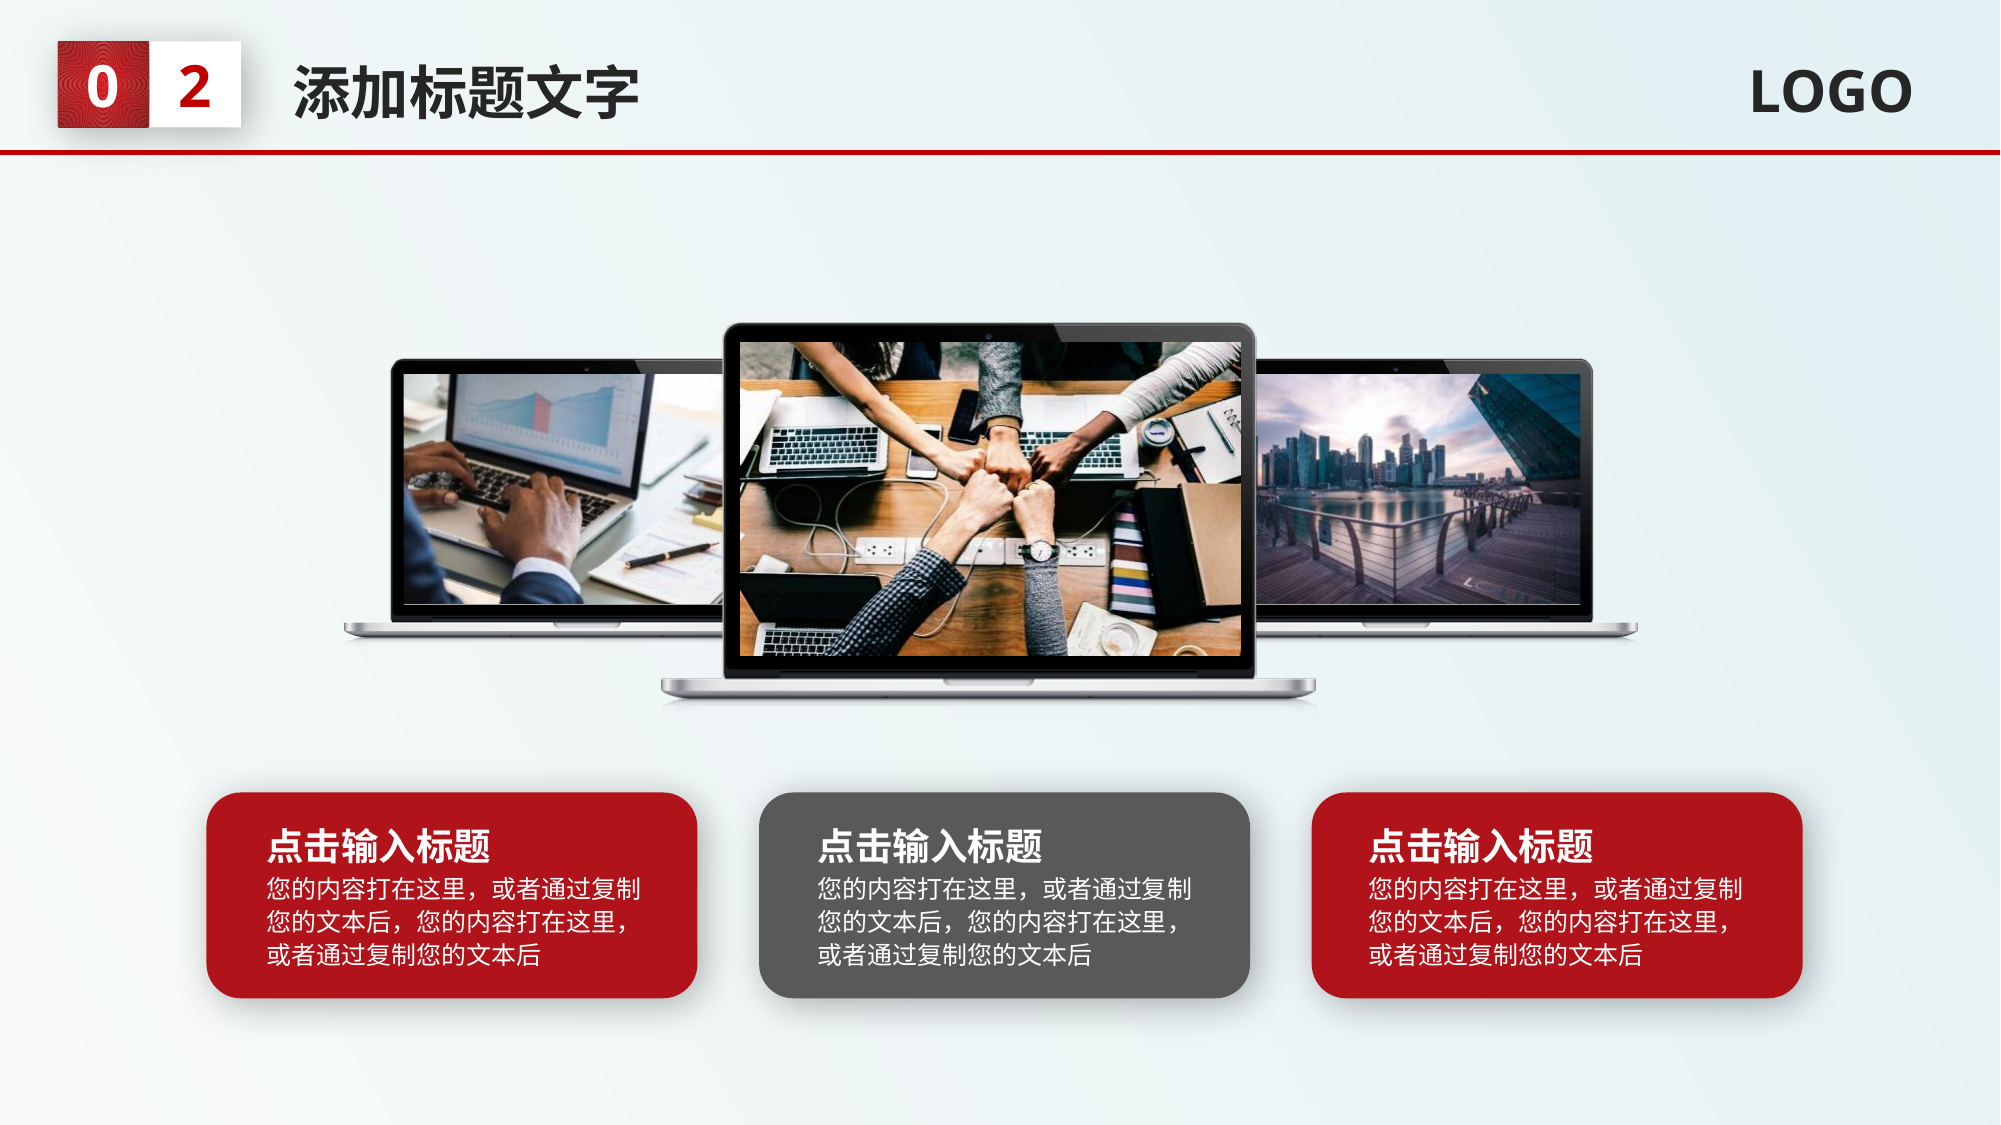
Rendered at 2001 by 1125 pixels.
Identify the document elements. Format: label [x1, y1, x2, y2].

text_box [1353, 804, 1792, 987]
text_box [758, 791, 1252, 1000]
text_box [1310, 791, 1804, 1000]
text_box [251, 804, 690, 987]
text_box [1318, 358, 1638, 651]
text_box [802, 804, 1241, 987]
text_box [661, 322, 1318, 718]
text_box [344, 358, 661, 651]
text_box [0, 41, 2000, 153]
text_box [205, 791, 699, 1000]
